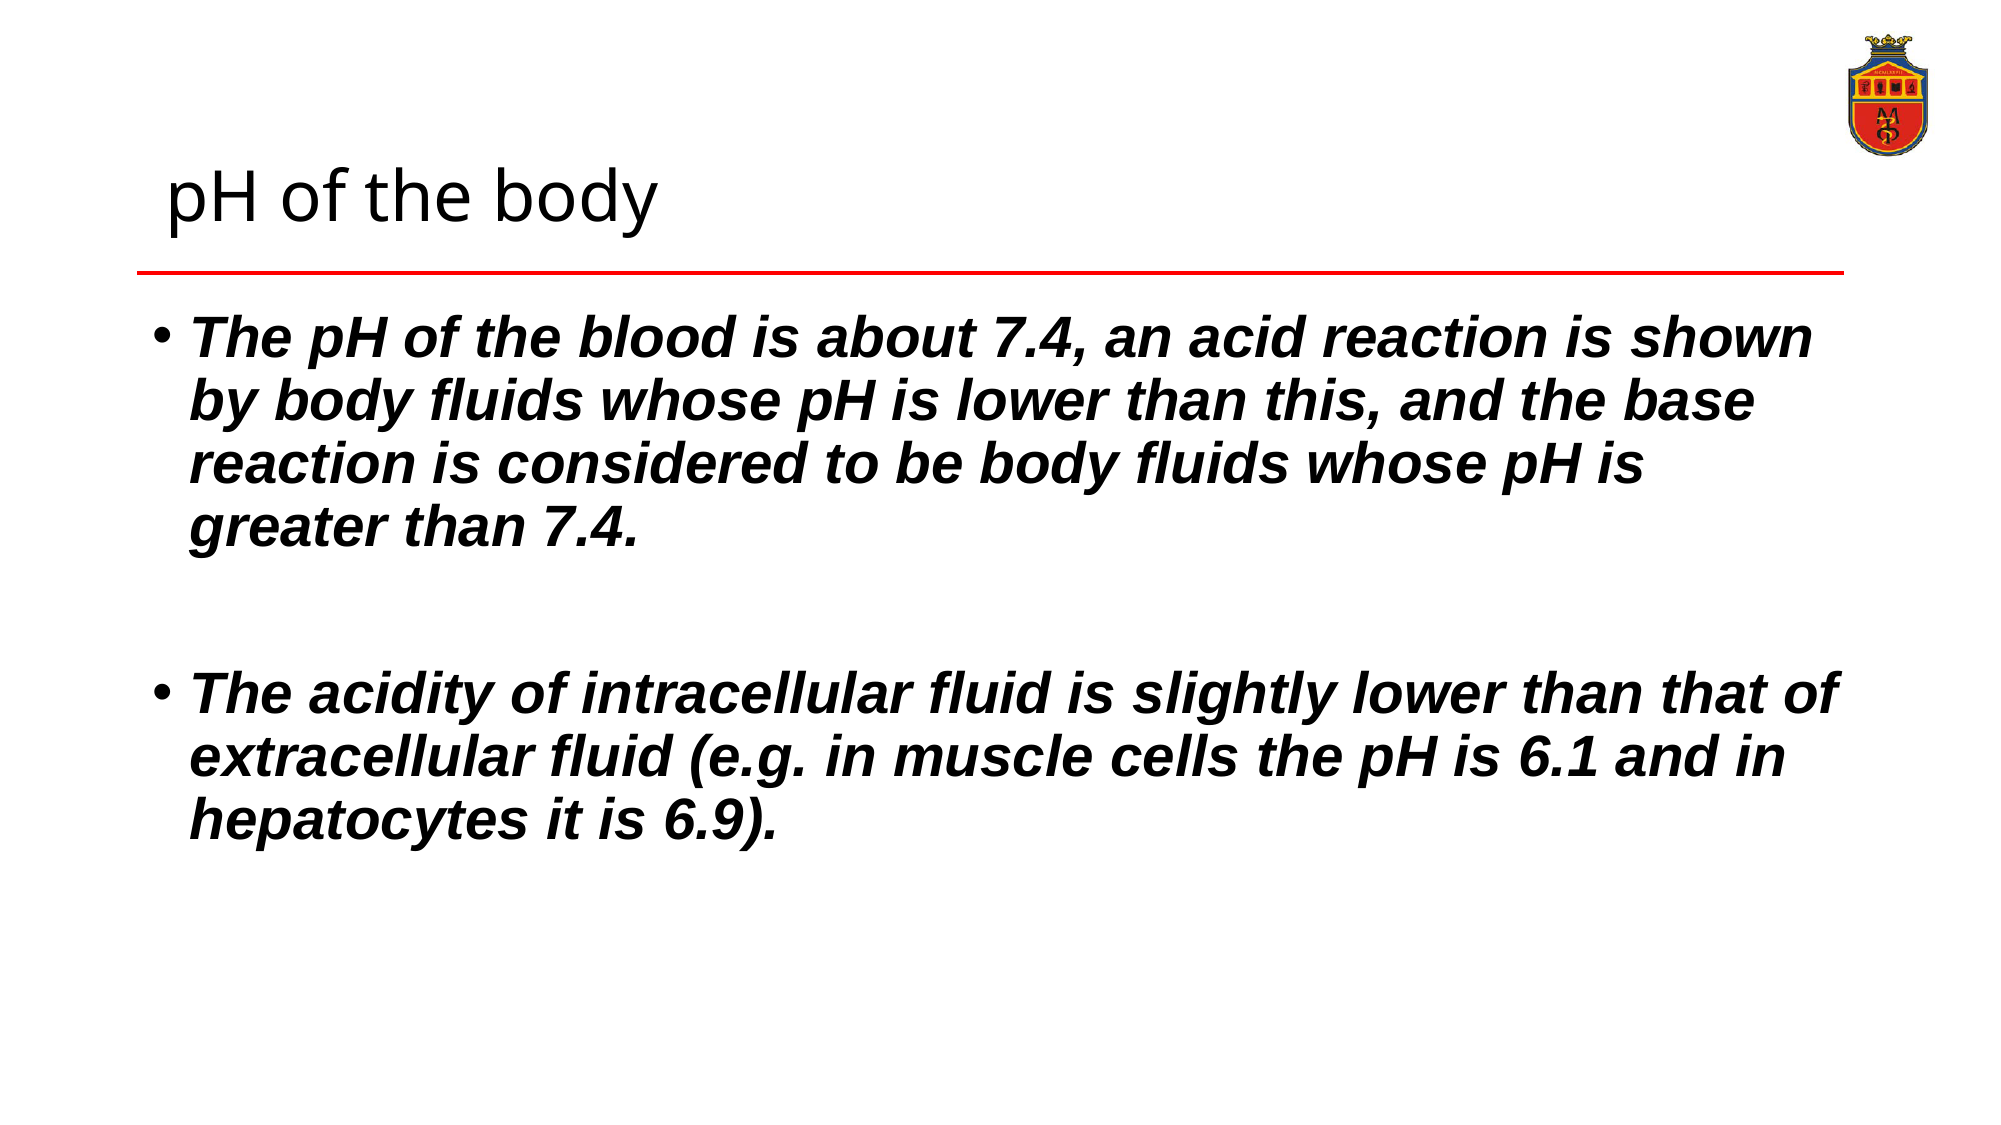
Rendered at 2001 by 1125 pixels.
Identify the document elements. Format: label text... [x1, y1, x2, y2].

list The pH of the blood is about 7.4, an acid reaction is shown by body fluids whose pH is lower than this, and the base reaction is considered to be body fluids whose pH is greater than 7.4. The acidity of intracellular fluid is slightly lower than that of extracellular fluid (e.g. in muscle cells the pH is 6.1 and in hepatocytes it is 6.9). [137, 299, 1863, 1014]
title pH of the body [150, 143, 1850, 244]
picture [1794, 16, 1969, 189]
